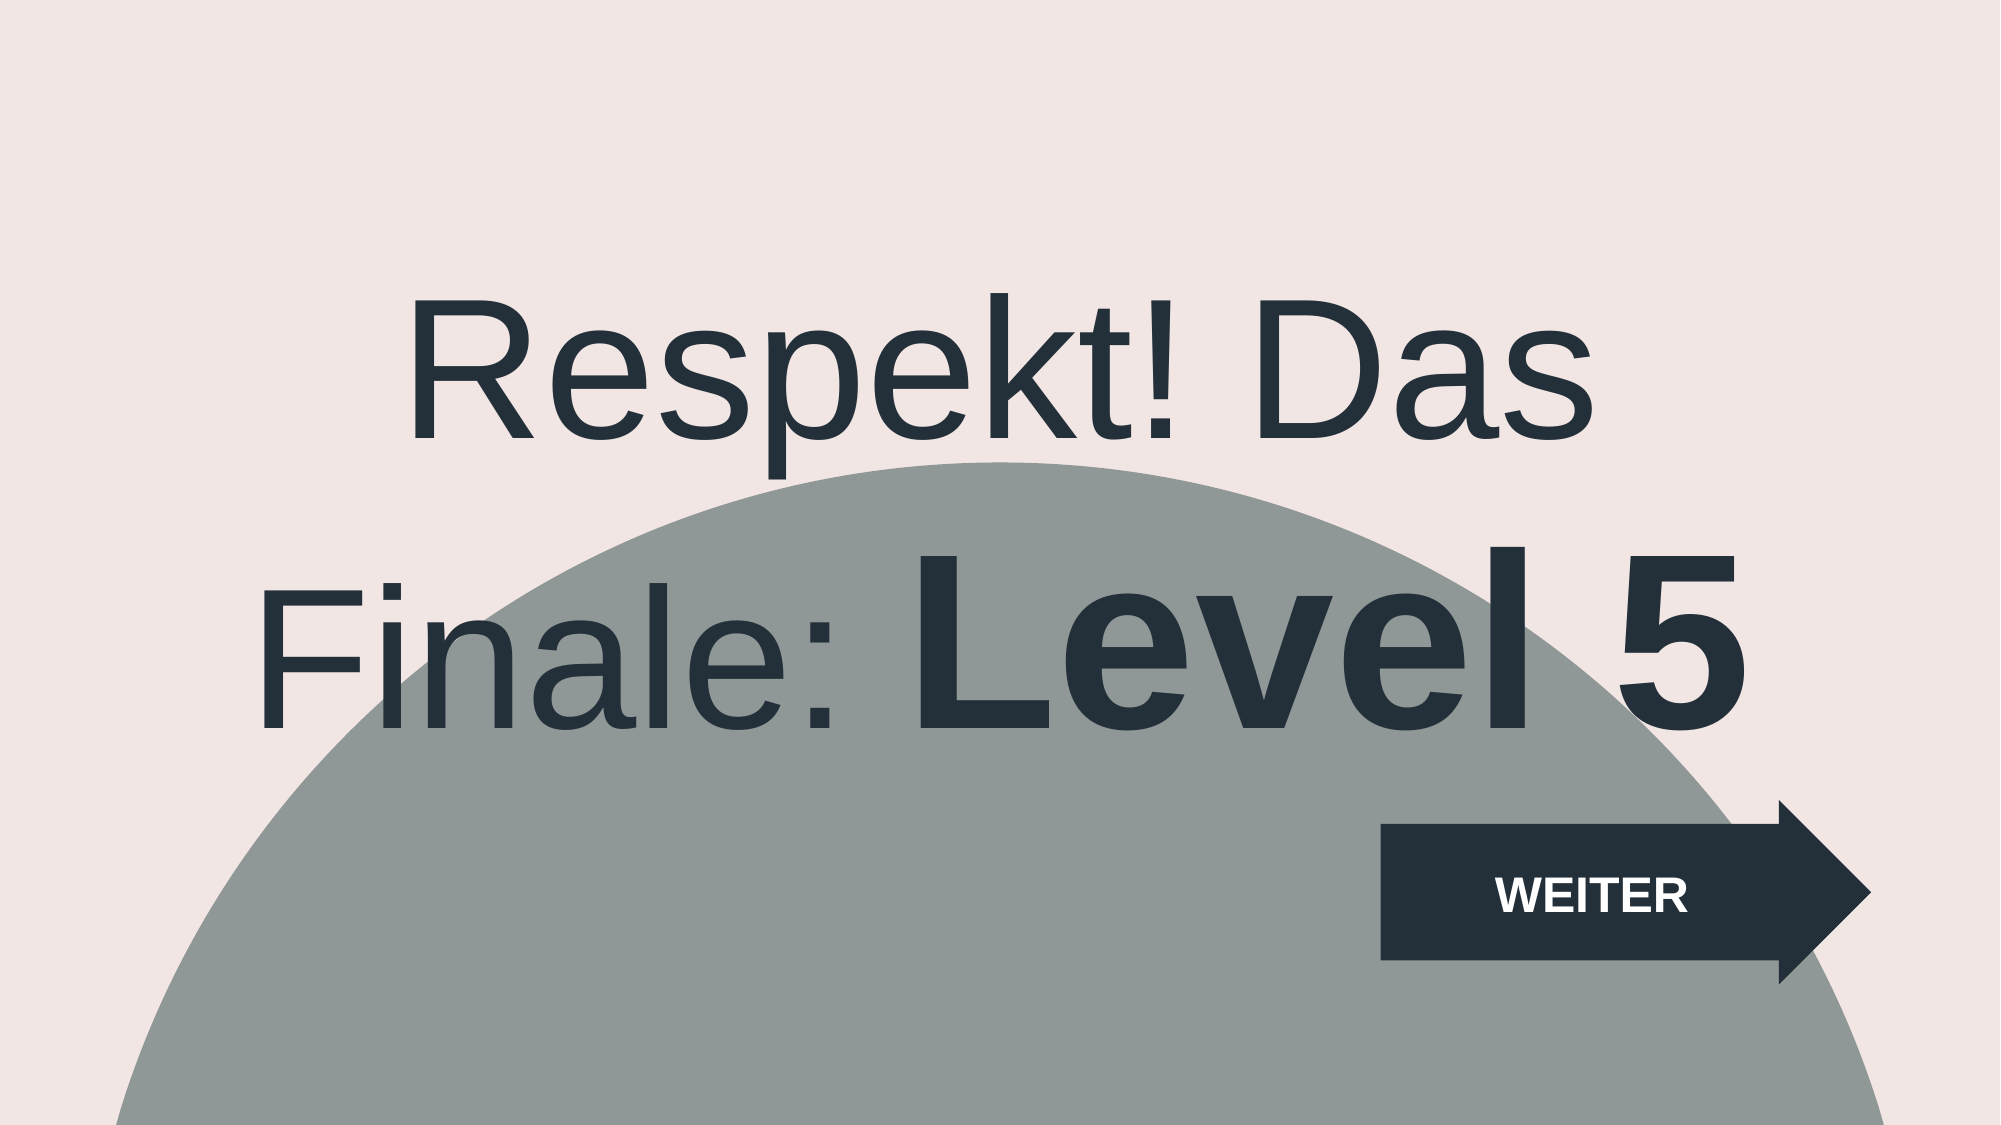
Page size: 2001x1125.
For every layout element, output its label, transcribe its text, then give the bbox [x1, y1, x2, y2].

text_box WEITER [1380, 798, 1872, 986]
